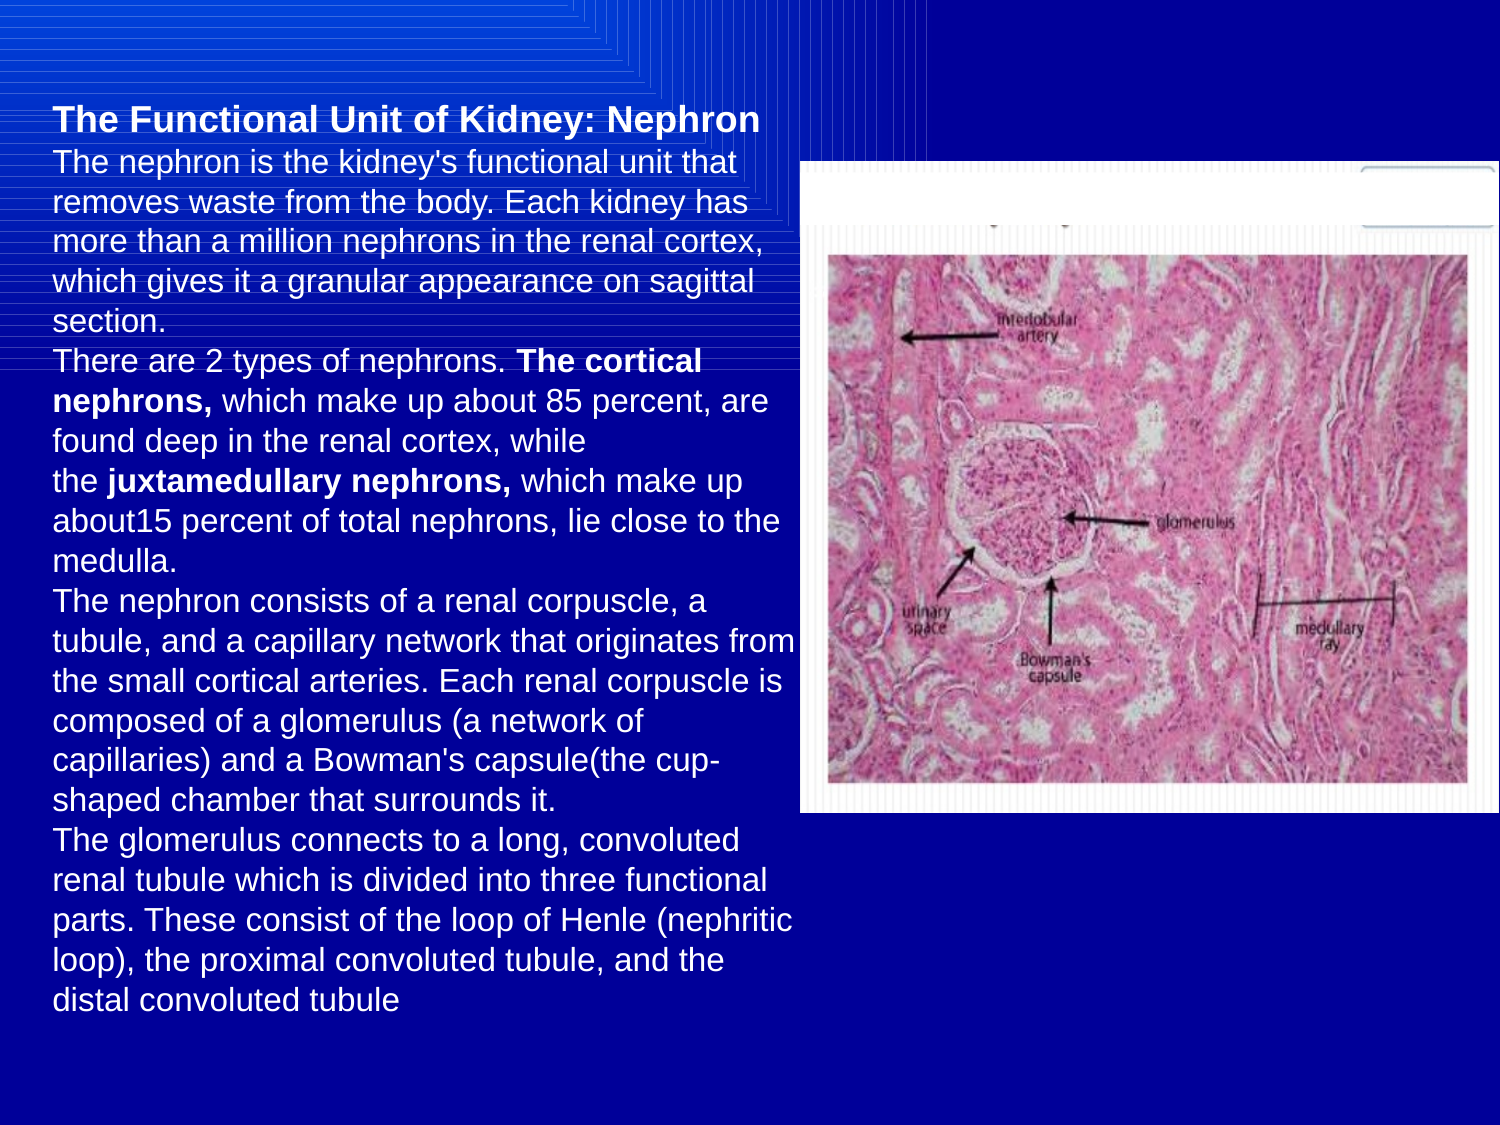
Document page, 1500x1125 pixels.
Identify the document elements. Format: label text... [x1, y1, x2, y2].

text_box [799, 161, 1500, 814]
text_box The Functional Unit of Kidney: Nephron The nephron is the kidney's functional unit that removes waste from the body. Each kidney has more than a million nephrons in the renal cortex, which gives it a granular appearance on sagittal section. There are 2 types of nephrons. The cortical nephrons, which make up about 85 percent, are found deep in the renal cortex, while the juxtamedullary nephrons, which make up about15 percent of total nephrons, lie close to the medulla. The nephron consists of a renal corpuscle, a tubule, and a capillary network that originates from the small cortical arteries. Each renal corpuscle is composed of a glomerulus (a network of capillaries) and a Bowman's capsule(the cup-shaped chamber that surrounds it. The glomerulus connects to a long, convoluted renal tubule which is divided into three functional parts. These consist of the loop of Henle (nephritic loop), the proximal convoluted tubule, and the distal convoluted tubule [37, 87, 825, 1026]
